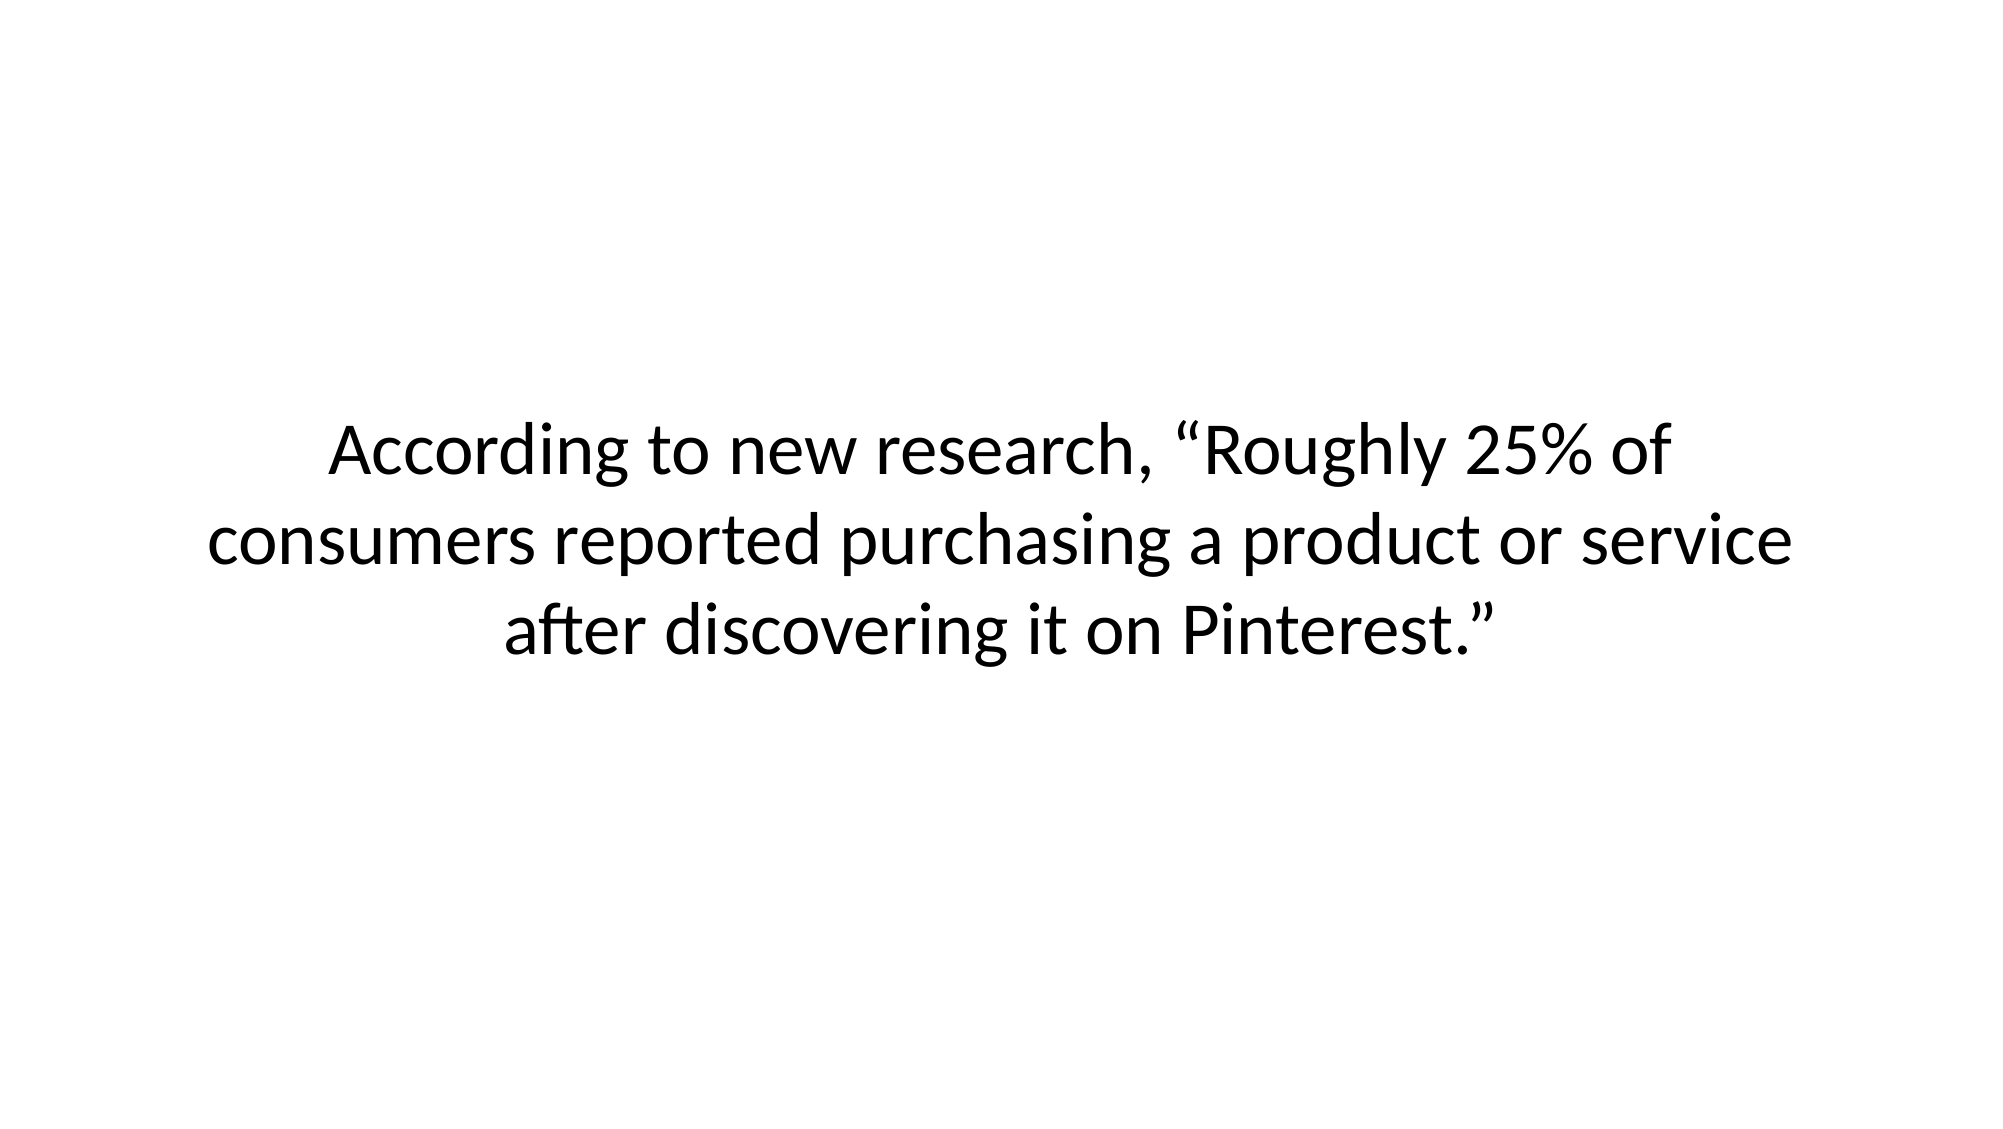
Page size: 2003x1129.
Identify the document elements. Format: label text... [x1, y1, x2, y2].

title According to new research, “Roughly 25% of consumers reported purchasing a product or service after discovering it on Pinterest.” [150, 287, 1853, 782]
